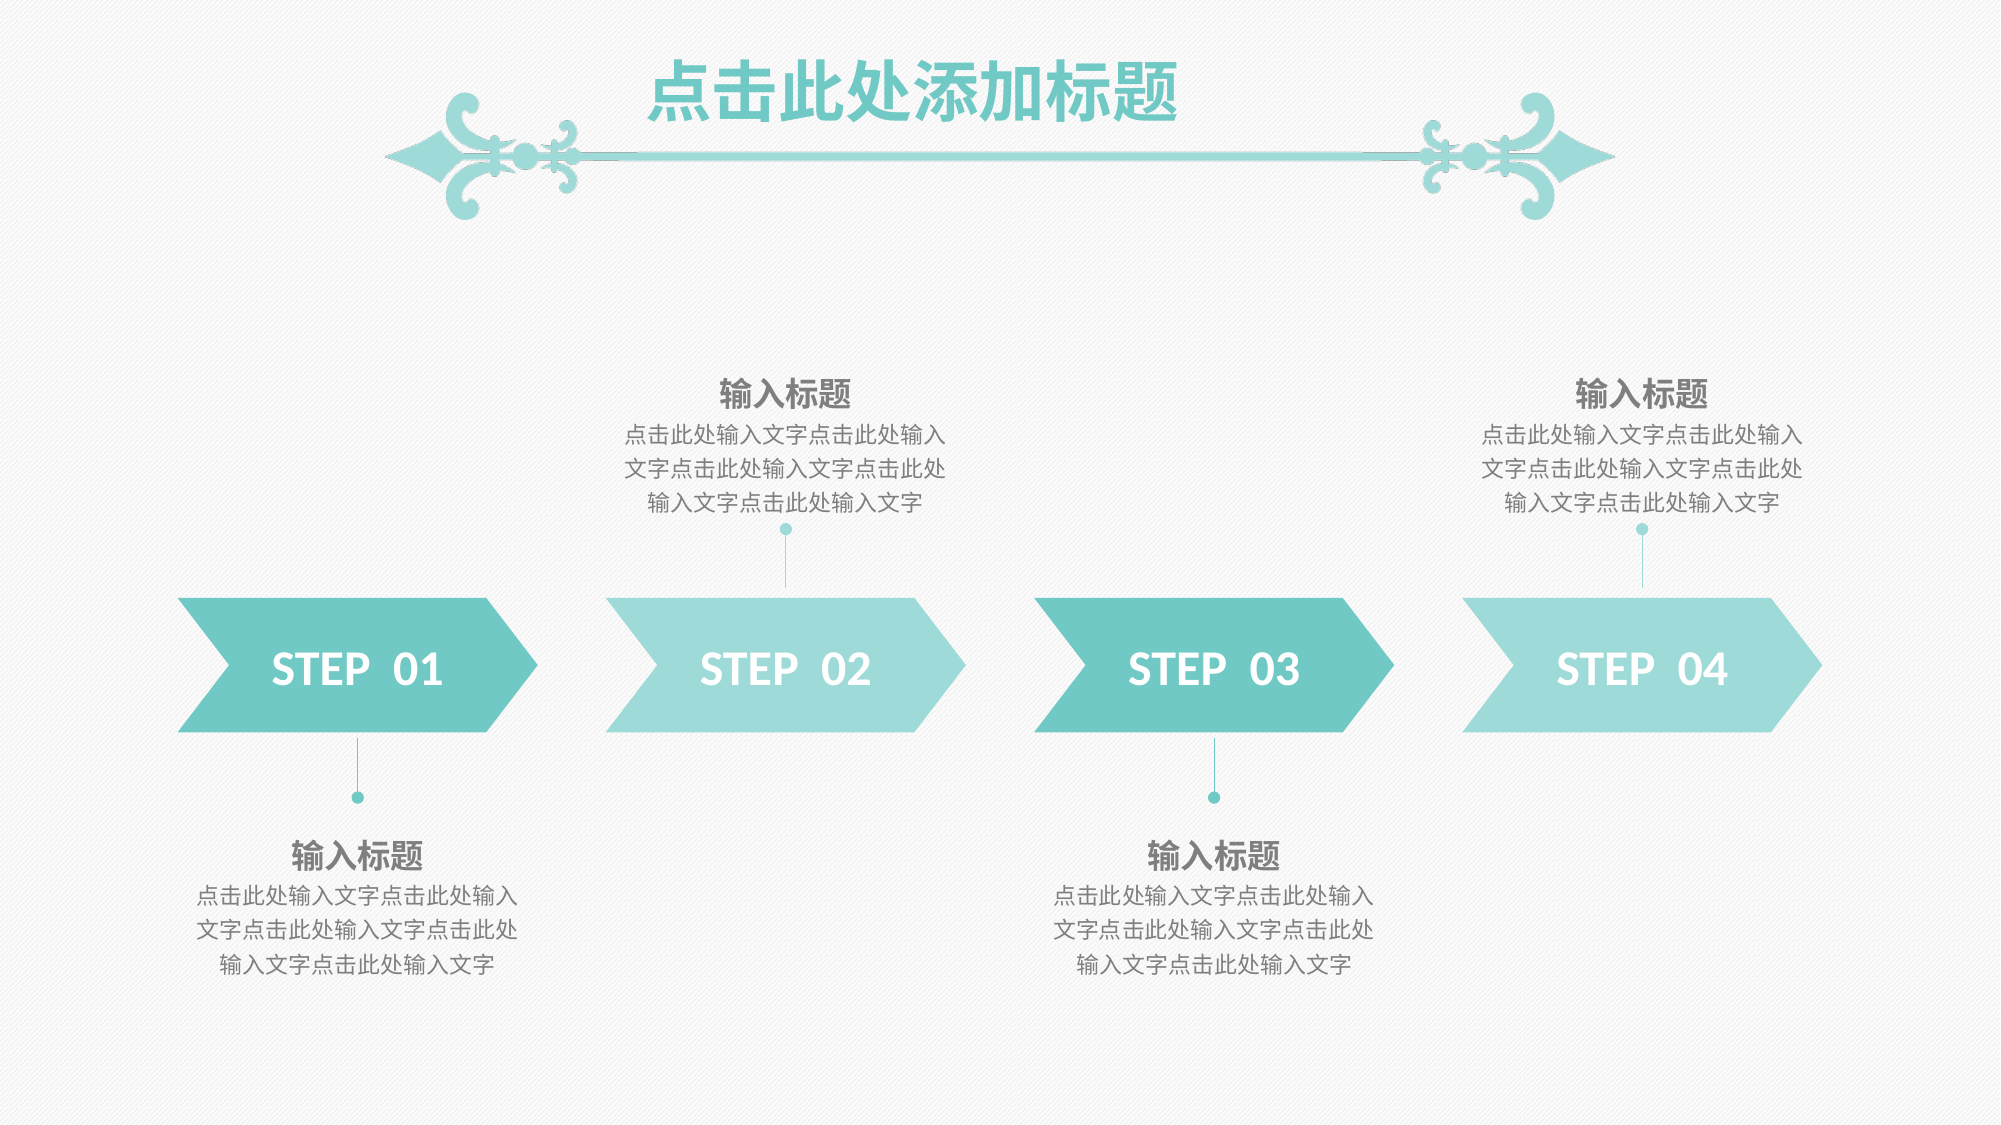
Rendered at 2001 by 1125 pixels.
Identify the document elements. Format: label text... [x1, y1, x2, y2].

text_box 点击此处添加标题 [630, 42, 1370, 91]
text_box 输入标题 点击此处输入文字点击此处输入文字点击此处输入文字点击此处输入文字点击此处输入文字 [605, 356, 966, 524]
text_box 输入标题 点击此处输入文字点击此处输入文字点击此处输入文字点击此处输入文字点击此处输入文字 [1034, 817, 1395, 986]
text_box 输入标题 点击此处输入文字点击此处输入文字点击此处输入文字点击此处输入文字点击此处输入文字 [1462, 356, 1823, 524]
text_box STEP 03 [1034, 597, 1395, 733]
picture [0, 0, 2001, 1125]
text_box STEP 01 [177, 597, 538, 733]
text_box STEP 02 [605, 597, 966, 733]
text_box 输入标题 点击此处输入文字点击此处输入文字点击此处输入文字点击此处输入文字点击此处输入文字 [177, 817, 538, 986]
text_box STEP 04 [1462, 597, 1823, 733]
